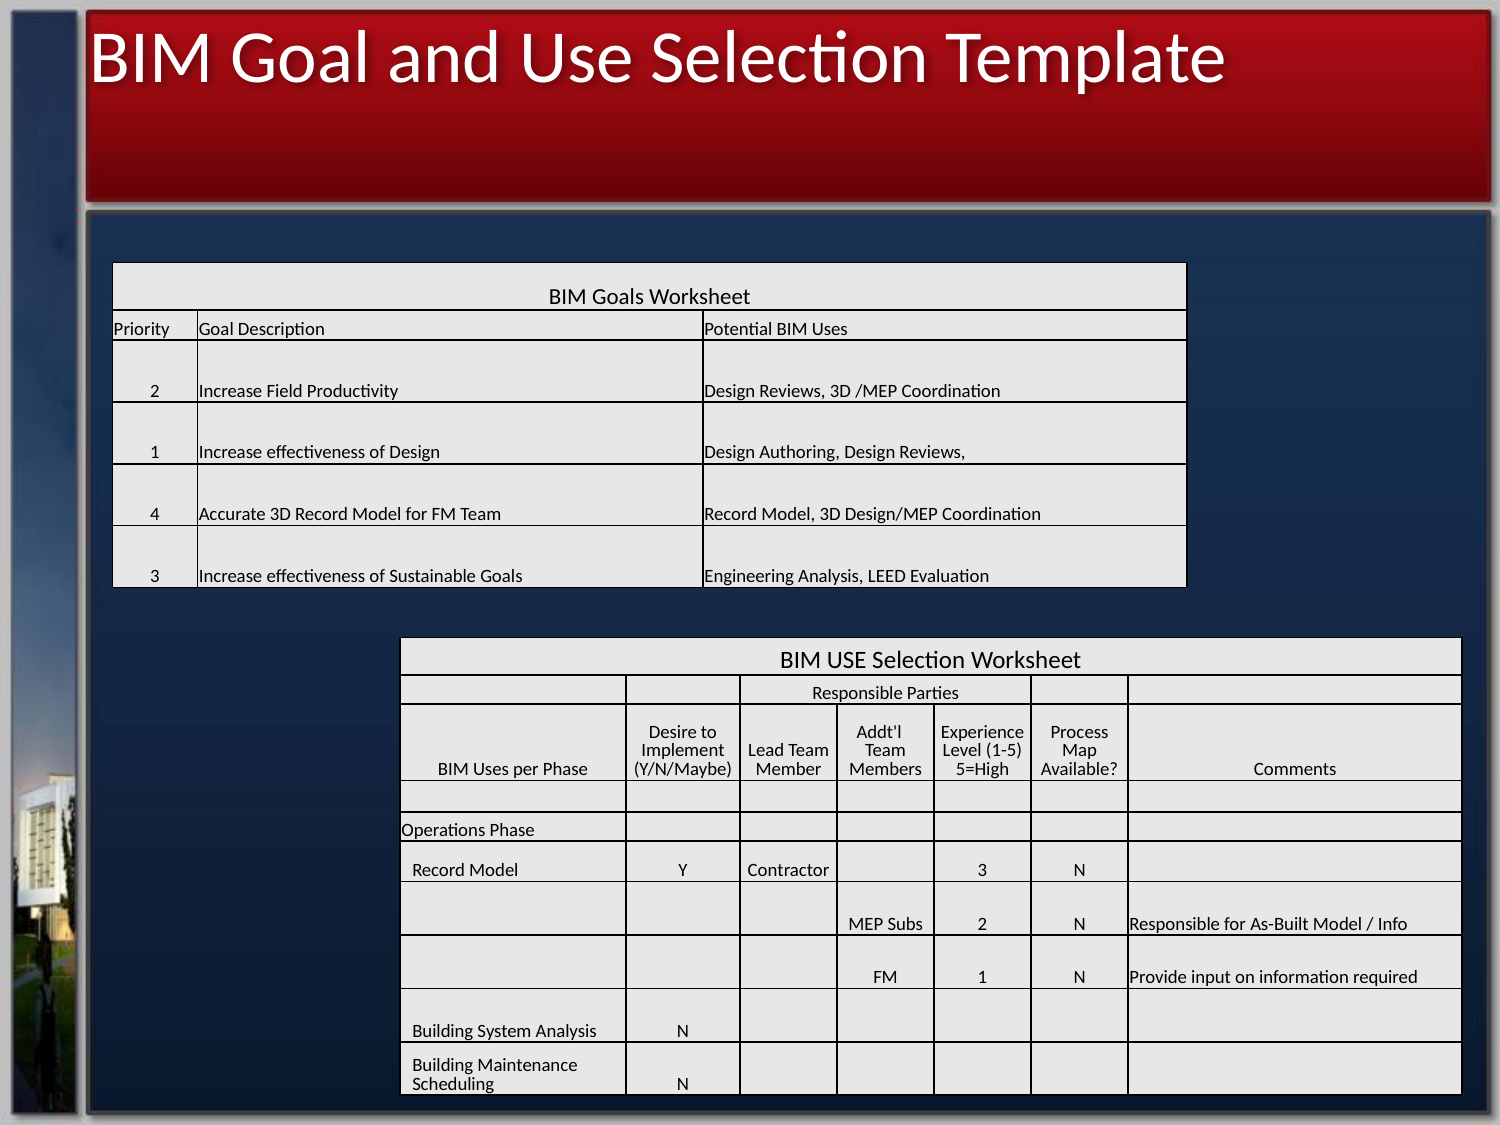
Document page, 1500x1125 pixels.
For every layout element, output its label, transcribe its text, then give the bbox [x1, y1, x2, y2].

table_cell [935, 989, 1030, 1041]
table_cell Desire to Implement (Y/N/Maybe) [627, 705, 739, 780]
table_cell Record Model [401, 842, 625, 881]
table_cell [935, 1043, 1030, 1094]
table_cell 2 [113, 341, 197, 401]
table_cell Y [627, 842, 739, 881]
table_cell [741, 936, 836, 988]
table_cell [401, 936, 625, 988]
table_cell Potential BIM Uses [704, 311, 1186, 339]
table_cell [401, 781, 625, 811]
table_cell Building Maintenance Scheduling [401, 1043, 625, 1094]
table_cell Priority [113, 311, 197, 339]
table_cell [838, 813, 933, 840]
table_cell 3 [935, 842, 1030, 881]
table_cell [838, 781, 933, 811]
table_cell [1032, 989, 1127, 1041]
table_cell [1032, 676, 1127, 703]
table_cell Goal Description [198, 311, 702, 339]
table_cell [838, 842, 933, 881]
table_cell FM [838, 936, 933, 988]
table_cell Contractor [741, 842, 836, 881]
table_cell Design Authoring, Design Reviews, [704, 403, 1186, 463]
table_cell 1 [935, 936, 1030, 988]
table_cell Process Map Available? [1032, 705, 1127, 780]
table_header BIM Goals Worksheet [113, 263, 1186, 309]
table_cell BIM Uses per Phase [401, 705, 625, 780]
table_cell [741, 882, 836, 934]
table_cell [935, 781, 1030, 811]
table_cell Lead Team Member [741, 705, 836, 780]
table_cell [1129, 989, 1461, 1041]
table_cell Provide input on information required [1129, 936, 1461, 988]
table_cell Addt'l Team Members [838, 705, 933, 780]
table_cell Increase effectiveness of Sustainable Goals [198, 526, 702, 587]
table_cell Record Model, 3D Design/MEP Coordination [704, 465, 1186, 525]
table_cell [1032, 1043, 1127, 1094]
table_cell N [1032, 936, 1127, 988]
table_cell [627, 781, 739, 811]
table_cell N [627, 989, 739, 1041]
table_cell Experience Level (1-5) 5=High [935, 705, 1030, 780]
table_cell [1032, 781, 1127, 811]
table_cell Engineering Analysis, LEED Evaluation [704, 526, 1186, 587]
table_cell N [1032, 842, 1127, 881]
table_cell Comments [1129, 705, 1461, 780]
table_cell [1129, 842, 1461, 881]
table_cell Increase effectiveness of Design [198, 403, 702, 463]
table_cell Design Reviews, 3D /MEP Coordination [704, 341, 1186, 401]
table_cell Operations Phase [401, 813, 625, 840]
text_box BIM Goal and Use Selection Template [74, 0, 1500, 105]
table_cell Responsible for As-Built Model / Info [1129, 882, 1461, 934]
table_cell 2 [935, 882, 1030, 934]
table_cell [1129, 1043, 1461, 1094]
table_cell [627, 813, 739, 840]
table_cell MEP Subs [838, 882, 933, 934]
table_cell [627, 882, 739, 934]
table_cell [401, 676, 625, 703]
table_cell [401, 882, 625, 934]
table_header BIM USE Selection Worksheet [401, 638, 1461, 674]
table_cell Increase Field Productivity [198, 341, 702, 401]
table_cell Responsible Parties [741, 676, 1030, 703]
table_cell [1032, 813, 1127, 840]
table_cell [627, 676, 739, 703]
table_cell [1129, 676, 1461, 703]
table_cell 1 [113, 403, 197, 463]
table_cell 3 [113, 526, 197, 587]
table_cell Building System Analysis [401, 989, 625, 1041]
table_cell N [1032, 882, 1127, 934]
table_cell [838, 1043, 933, 1094]
table_cell N [627, 1043, 739, 1094]
table_cell 4 [113, 465, 197, 525]
table_cell [741, 813, 836, 840]
table_cell [741, 1043, 836, 1094]
table_cell [838, 989, 933, 1041]
table_cell Accurate 3D Record Model for FM Team [198, 465, 702, 525]
table_cell [935, 813, 1030, 840]
picture [0, 0, 1500, 1125]
table_cell [741, 781, 836, 811]
table_cell [741, 989, 836, 1041]
table_cell [1129, 813, 1461, 840]
table_cell [1129, 781, 1461, 811]
table_cell [627, 936, 739, 988]
